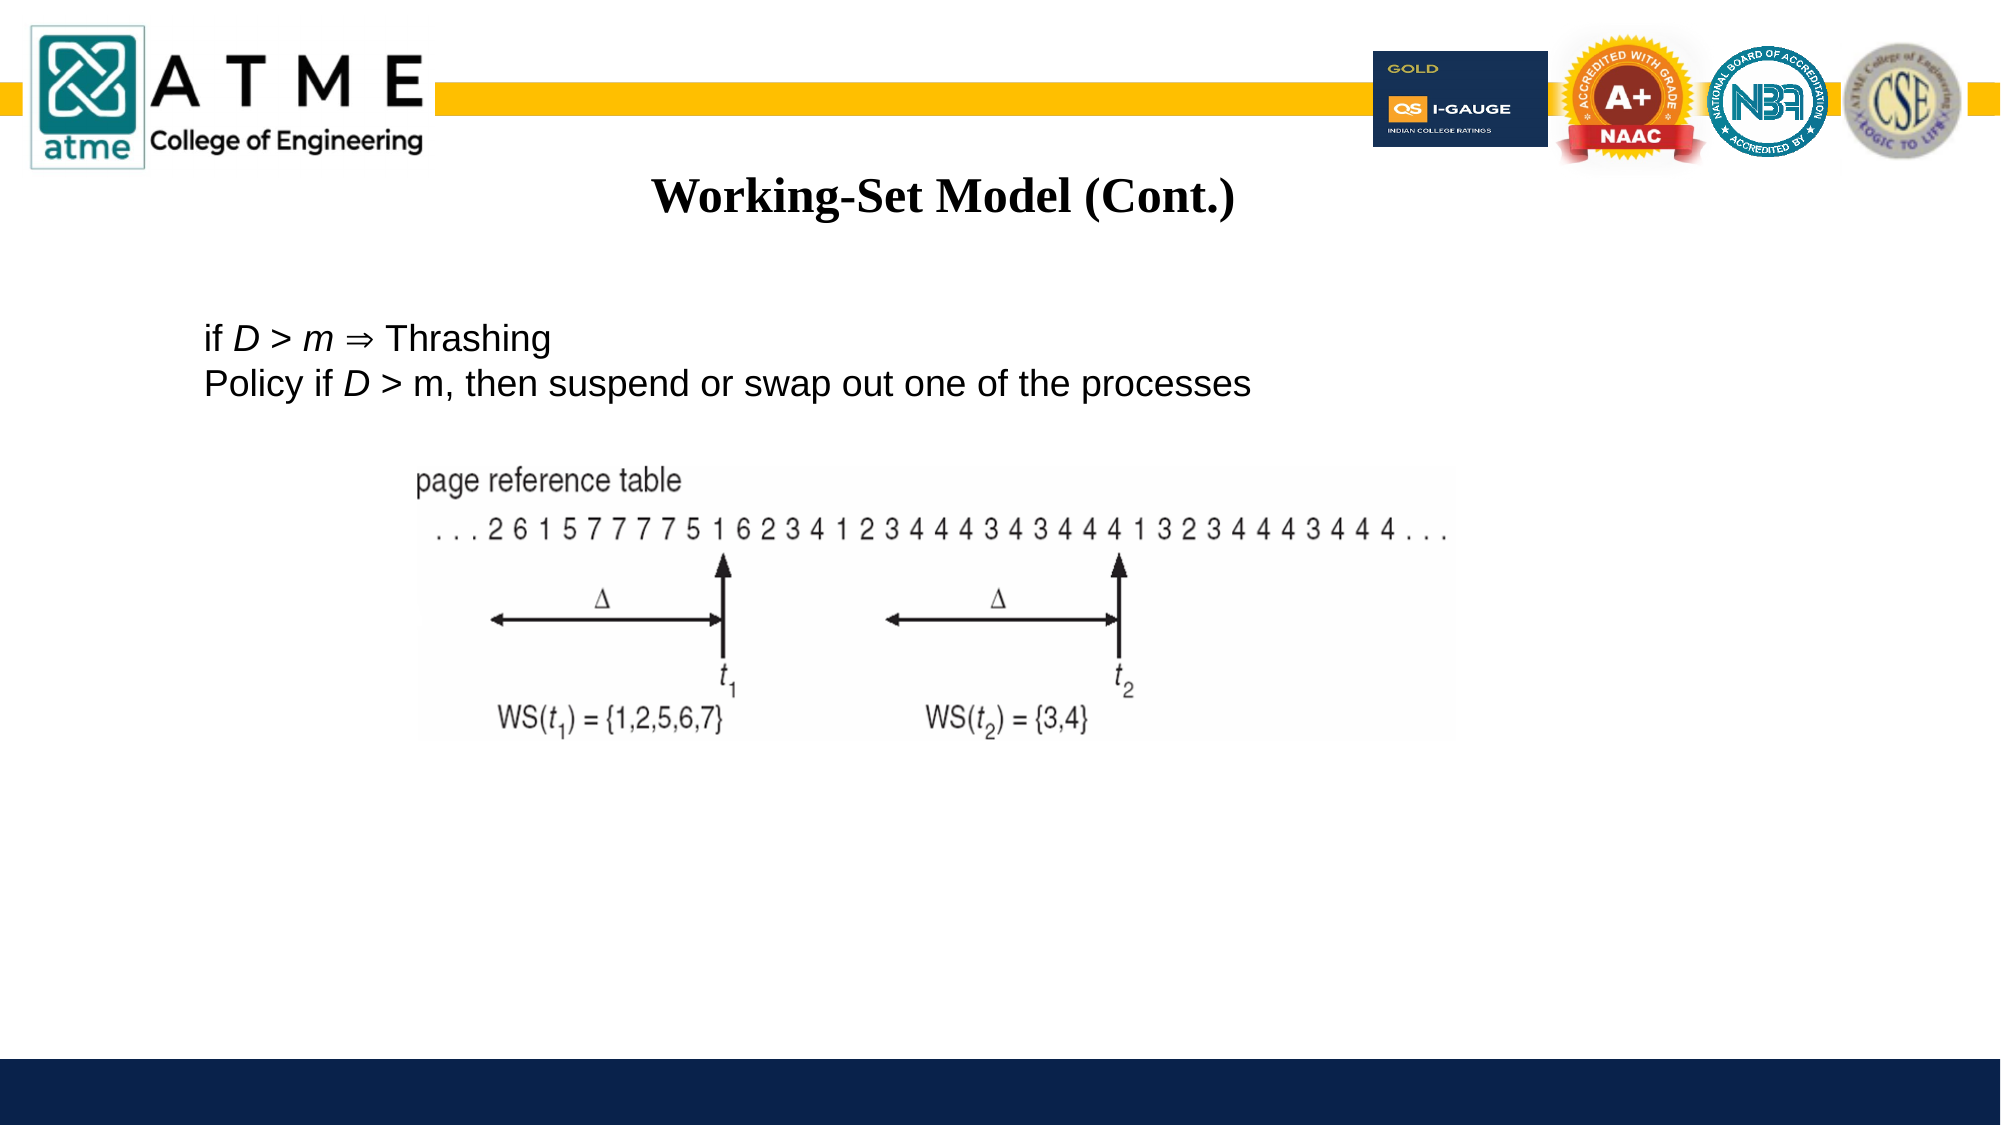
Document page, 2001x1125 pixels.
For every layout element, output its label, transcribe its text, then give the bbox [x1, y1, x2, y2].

picture [1373, 20, 1828, 154]
title Working-Set Model (Cont.) [635, 154, 1986, 250]
list if D > m  Thrashing Policy if D > m, then suspend or swap out one of the processes [189, 306, 1311, 604]
picture [22, 15, 435, 178]
picture [0, 1059, 2001, 1125]
picture [1840, 26, 1968, 154]
picture [414, 464, 1457, 743]
